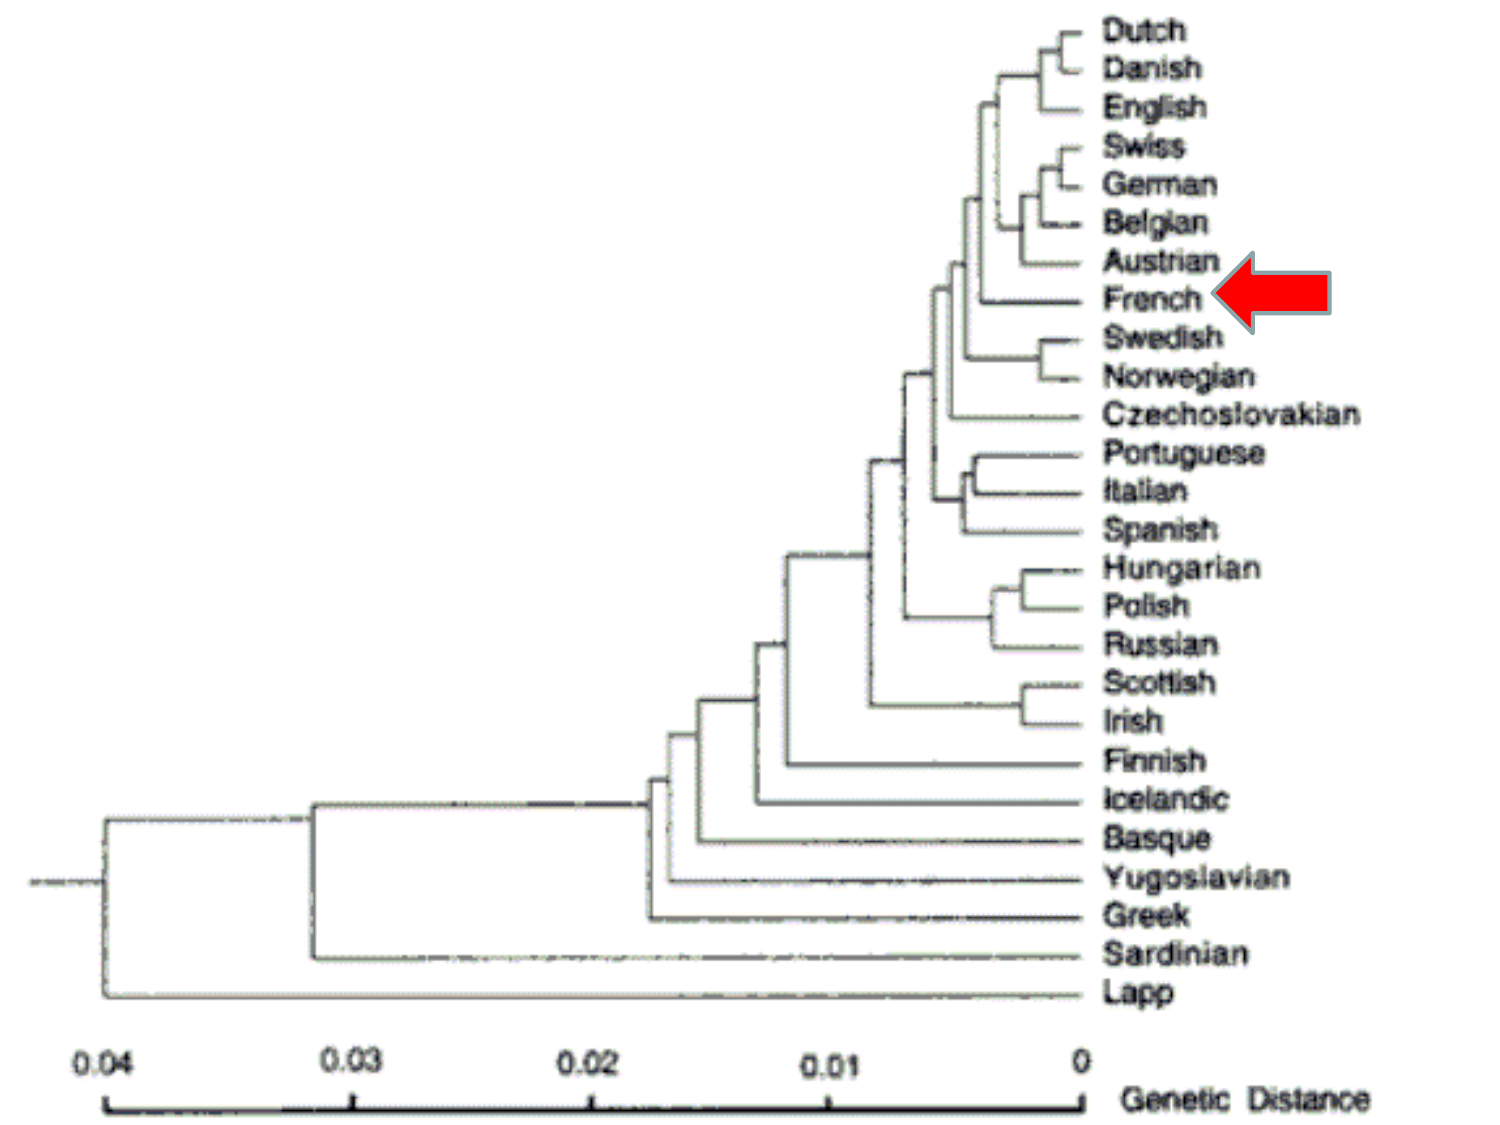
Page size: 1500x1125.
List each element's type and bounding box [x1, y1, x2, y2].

list [24, 5, 1380, 1125]
